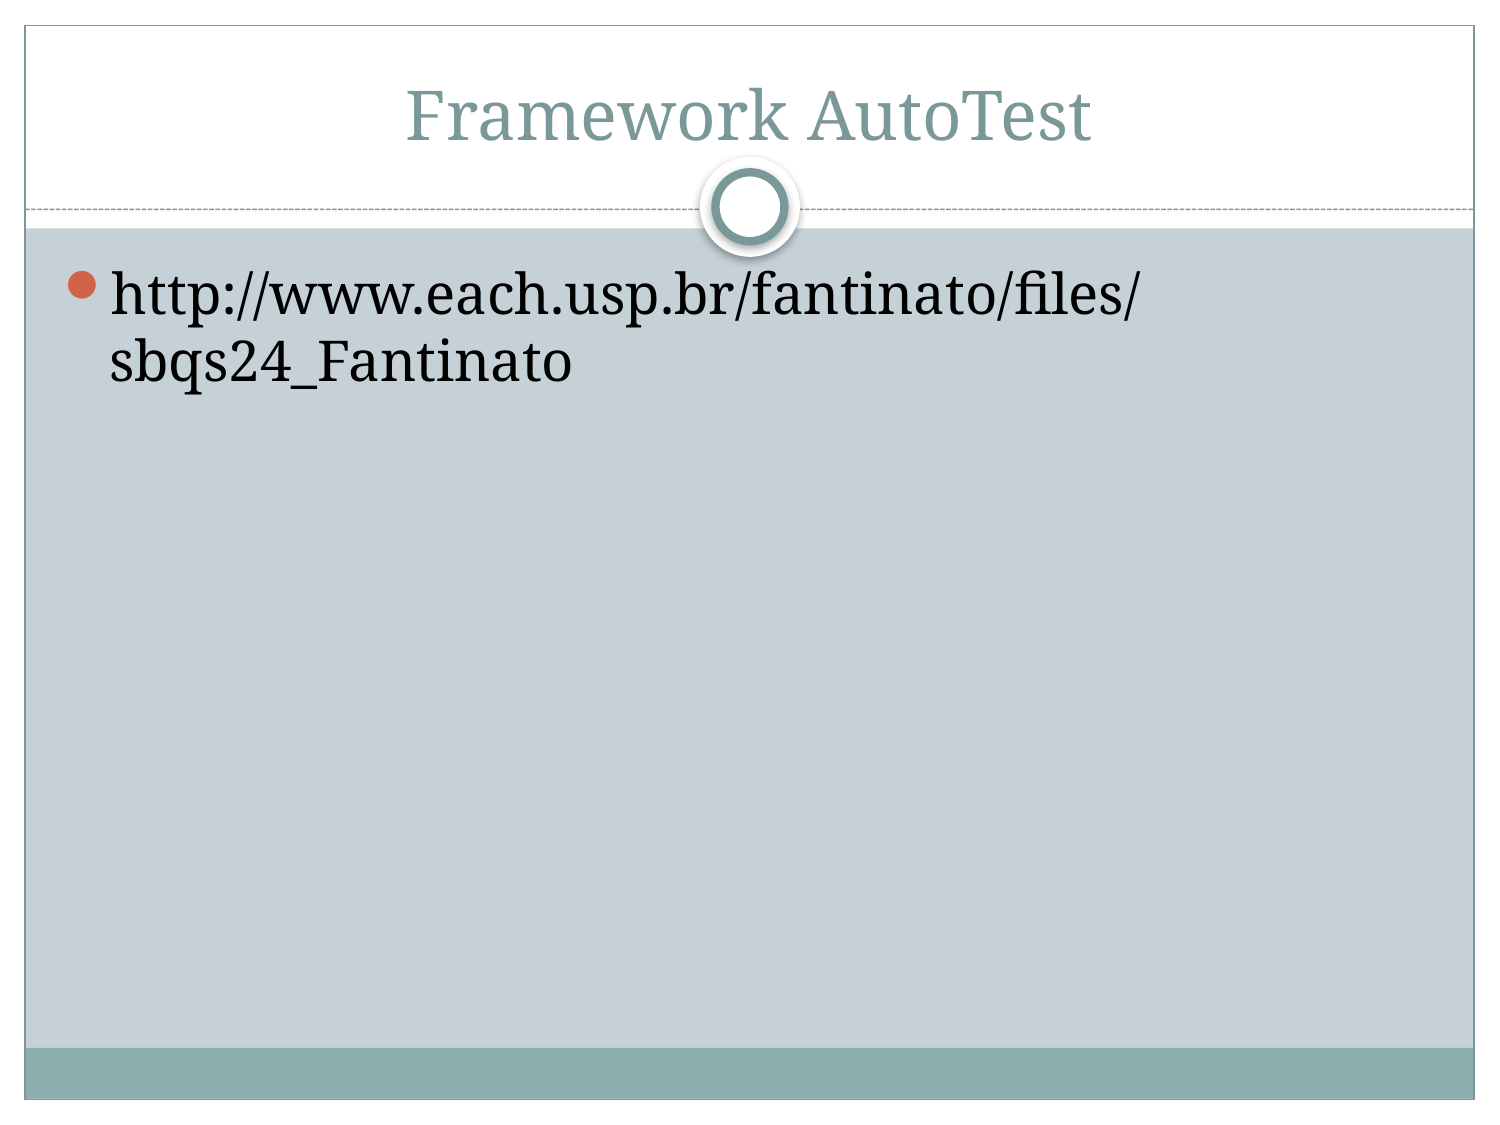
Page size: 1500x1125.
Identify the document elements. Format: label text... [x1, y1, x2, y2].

title Framework AutoTest [49, 37, 1450, 162]
list http://www.each.usp.br/fantinato/files/sbqs24_Fantinato [49, 250, 1445, 1001]
